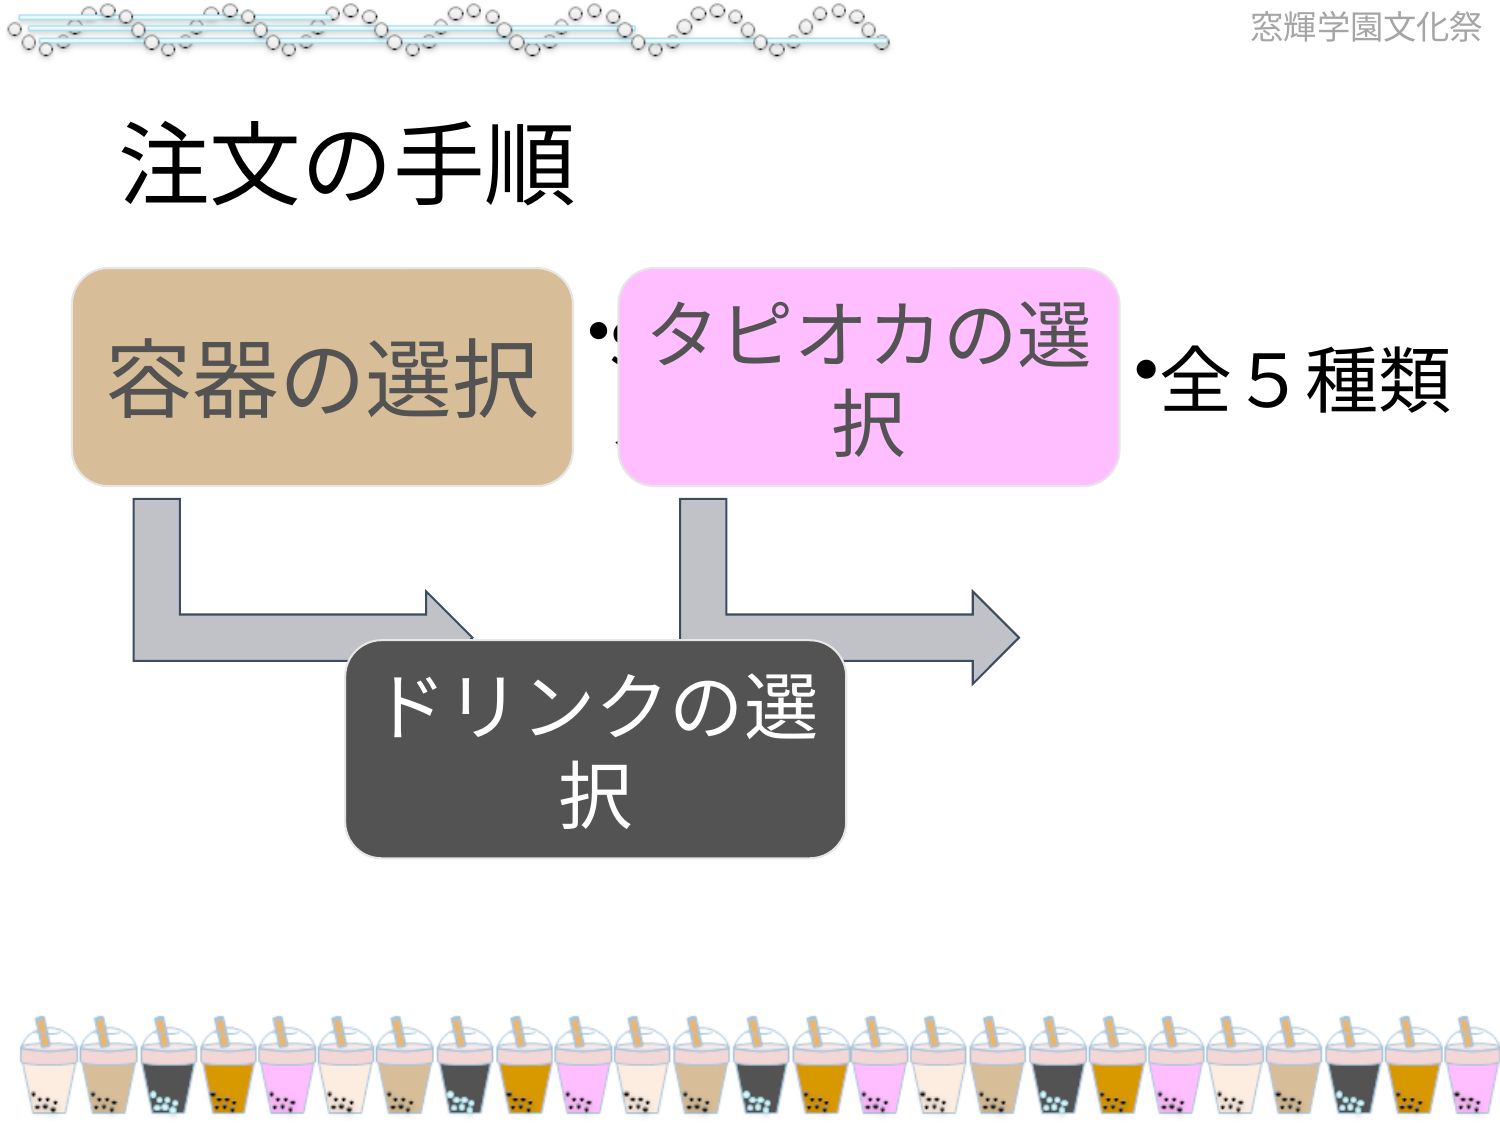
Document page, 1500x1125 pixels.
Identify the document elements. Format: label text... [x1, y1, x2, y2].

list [71, 255, 1500, 970]
title 注文の手順 [103, 59, 1397, 255]
picture [0, 0, 1500, 1125]
